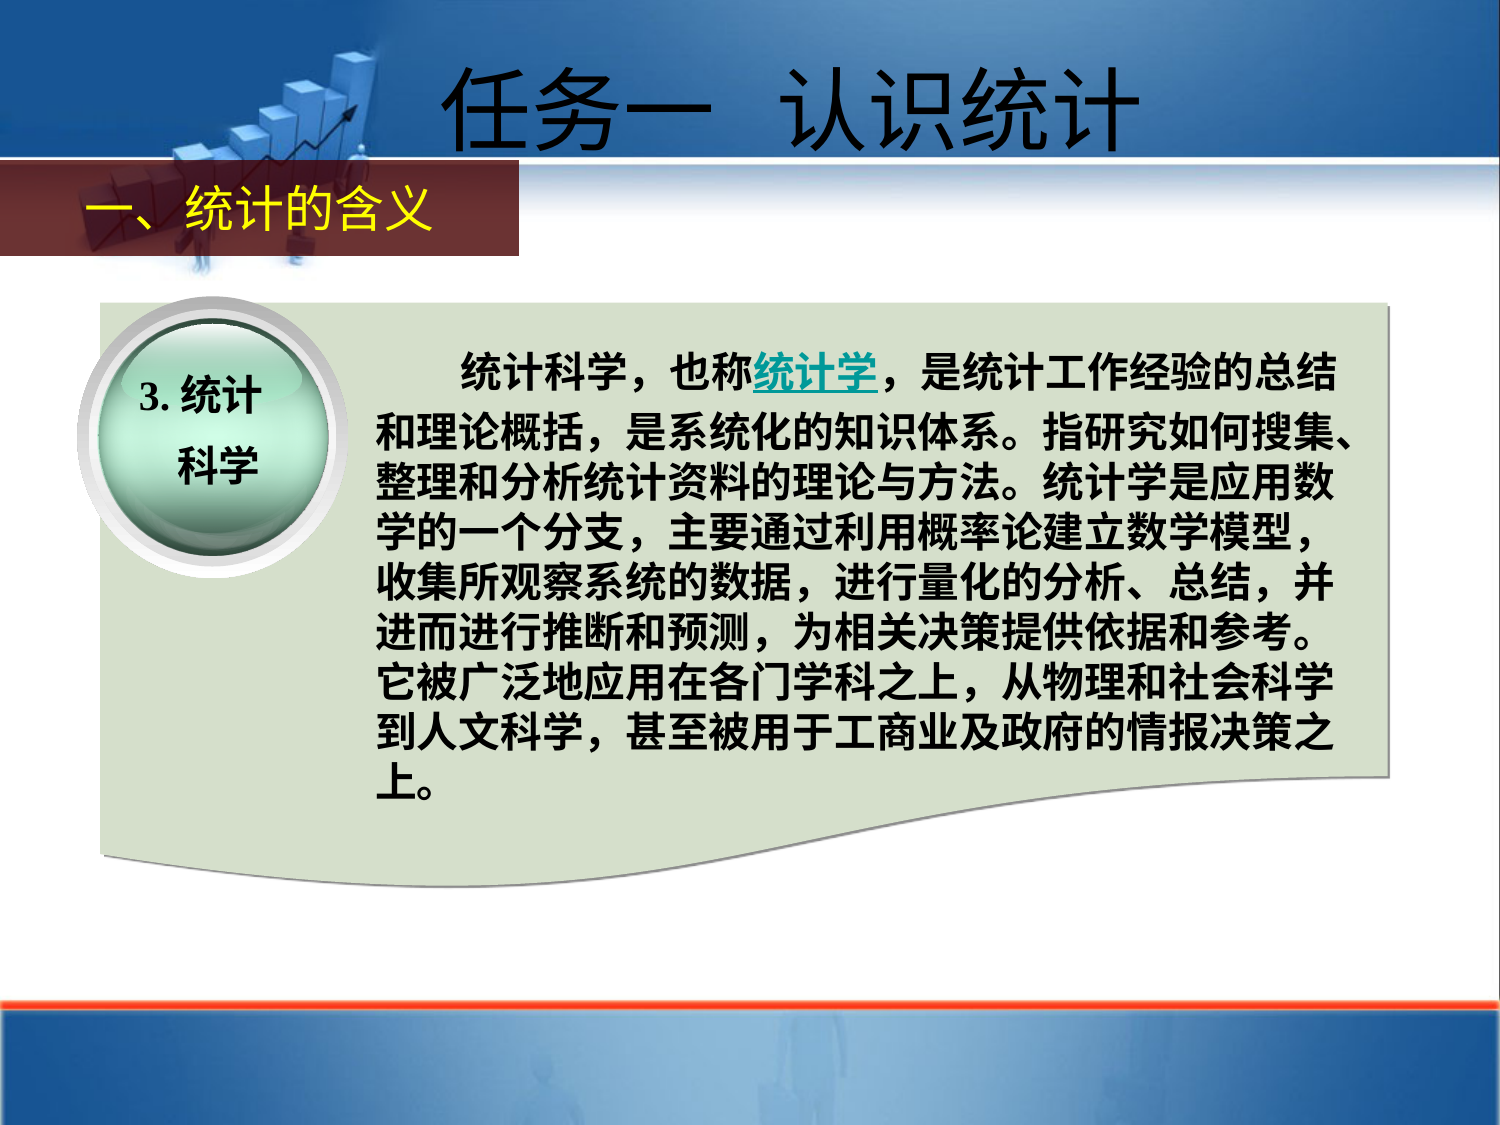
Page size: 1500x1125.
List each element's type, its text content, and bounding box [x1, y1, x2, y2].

title 任务一 认识统计 [74, 44, 1426, 233]
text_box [77, 296, 349, 579]
text_box 统计科学，也称统计学，是统计工作经验的总结和理论概括，是系统化的知识体系。指研究如何搜集、整理和分析统计资料的理论与方法。统计学是应用数学的一个分支，主要通过利用概率论建立数学模型，收集所观察系统的数据，进行量化的分析、总结，并进而进行推断和预测，为相关决策提供依据和参考。它被广泛地应用在各门学科之上，从物理和社会科学到人文科学，甚至被用于工商业及政府的情报决策之上。 [360, 337, 1364, 859]
text_box [100, 302, 1388, 886]
picture [0, 0, 1500, 1125]
text_box 一、统计的含义 [0, 160, 519, 256]
